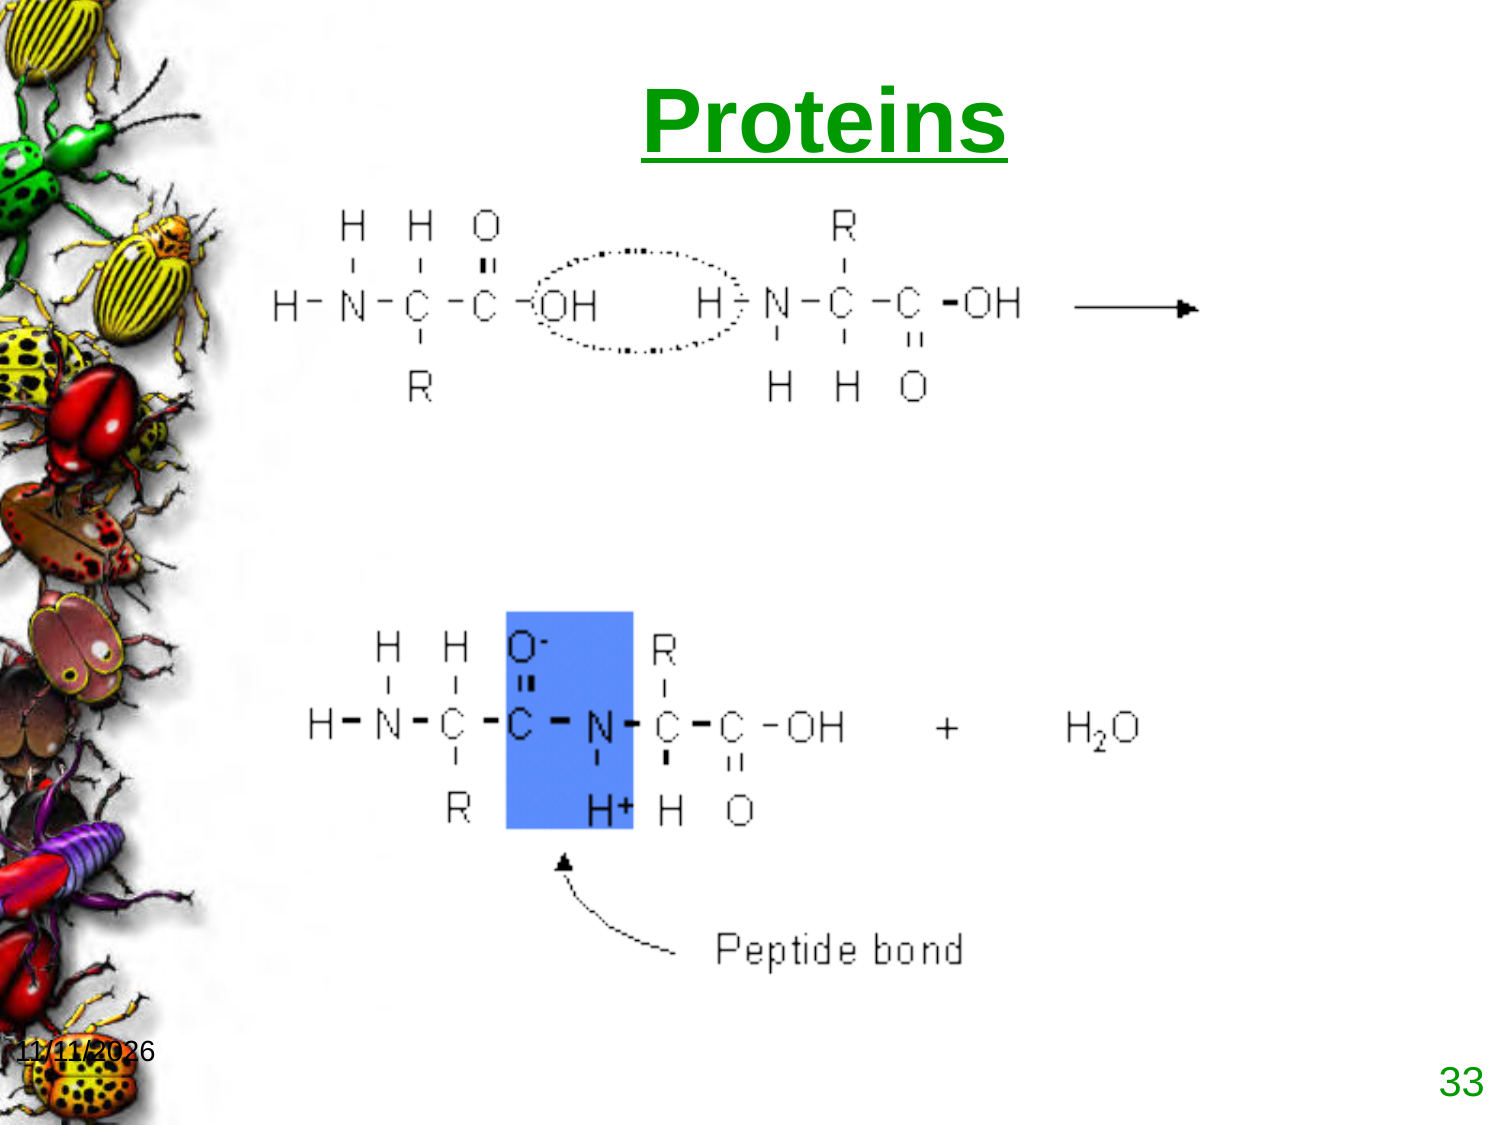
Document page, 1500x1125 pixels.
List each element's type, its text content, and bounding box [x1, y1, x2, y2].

picture [0, 0, 1500, 1125]
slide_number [0, 1025, 289, 1100]
slide_number 33 [1149, 1046, 1500, 1125]
title Proteins [224, 44, 1426, 188]
